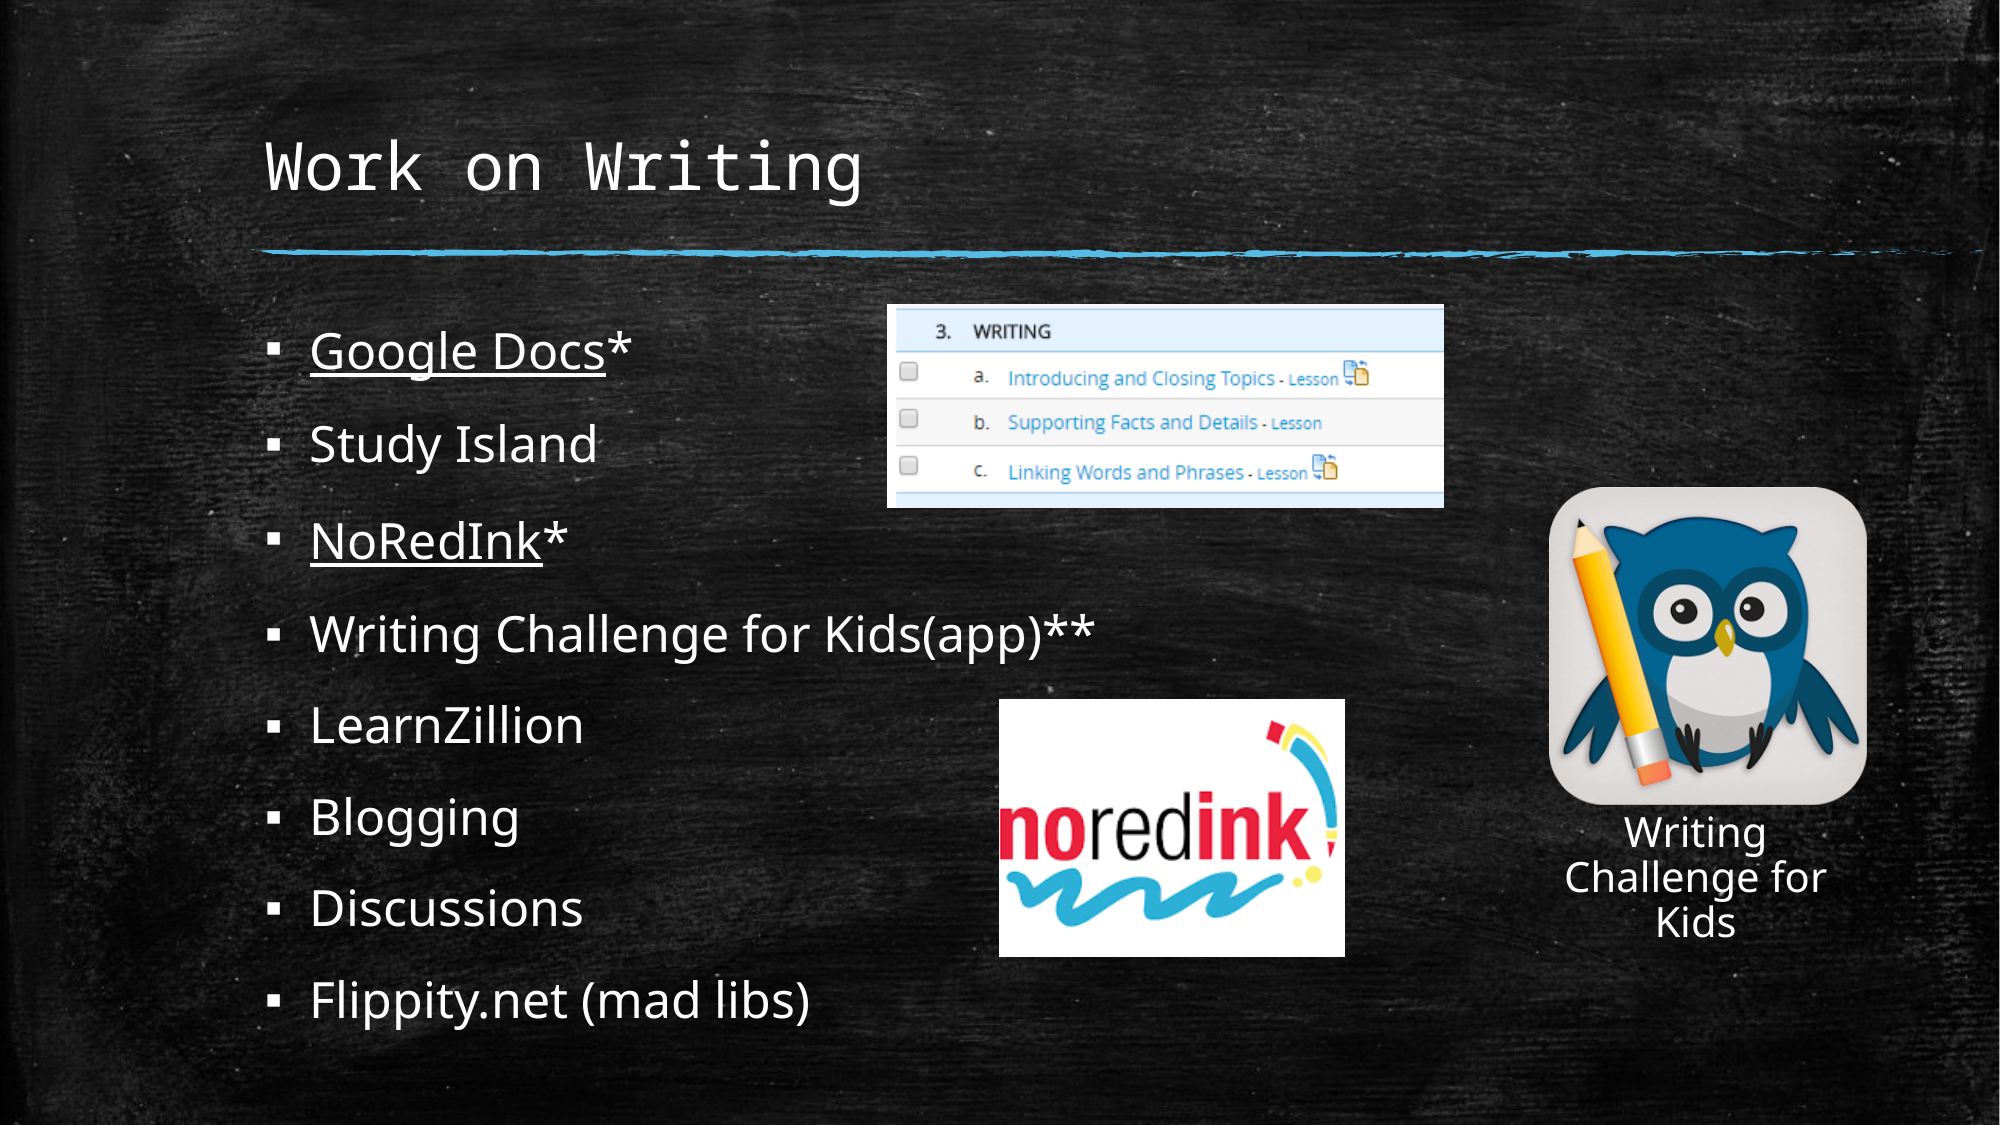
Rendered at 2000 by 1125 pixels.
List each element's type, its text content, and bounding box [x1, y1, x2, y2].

title Work on Writing [249, 45, 1750, 213]
text_box Writing Challenge for Kids [1524, 804, 1867, 955]
picture [999, 699, 1346, 957]
picture [887, 304, 1444, 508]
picture [1549, 487, 1867, 805]
list Google Docs* Study Island NoRedInk* Writing Challenge for Kids(app)** LearnZillion Blogging Discussions Flippity.net (mad libs) [249, 312, 1750, 1063]
